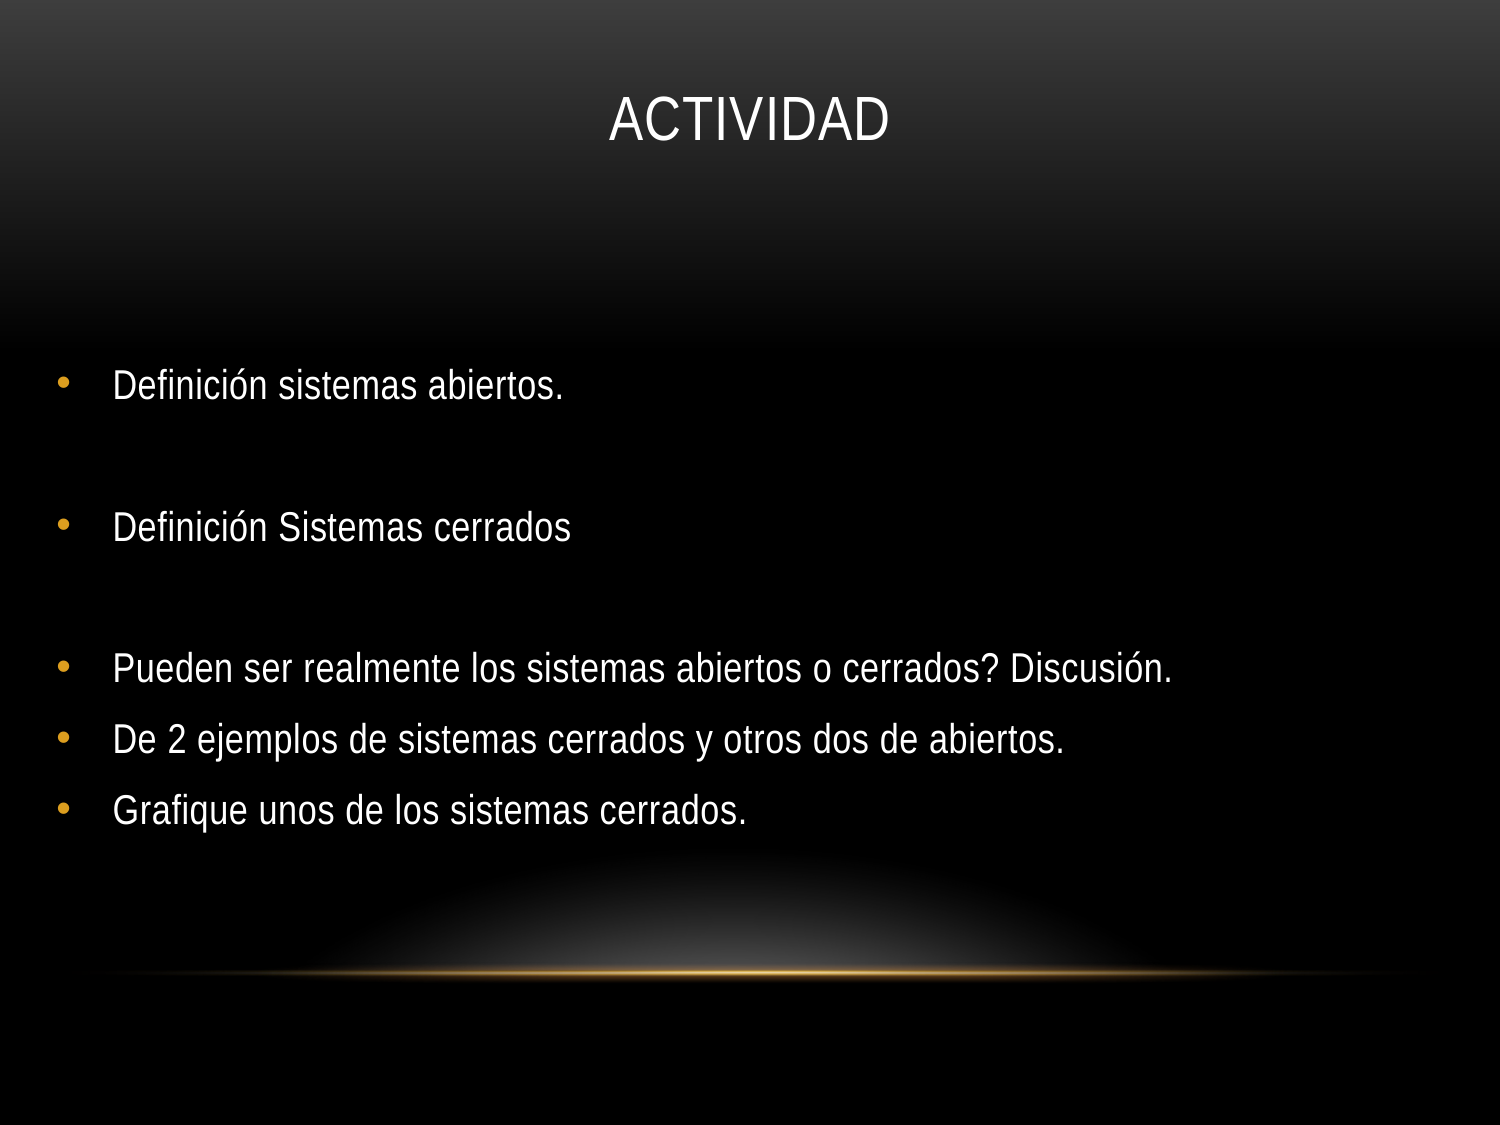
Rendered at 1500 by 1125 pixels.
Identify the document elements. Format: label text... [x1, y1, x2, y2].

list Definición sistemas abiertos. Definición Sistemas cerrados Pueden ser realmente los sistemas abiertos o cerrados? Discusión. De 2 ejemplos de sistemas cerrados y otros dos de abiertos. Grafique unos de los sistemas cerrados. [41, 349, 1459, 1059]
picture [0, 0, 1500, 1125]
title ACTIVIDAD [100, 30, 1401, 161]
